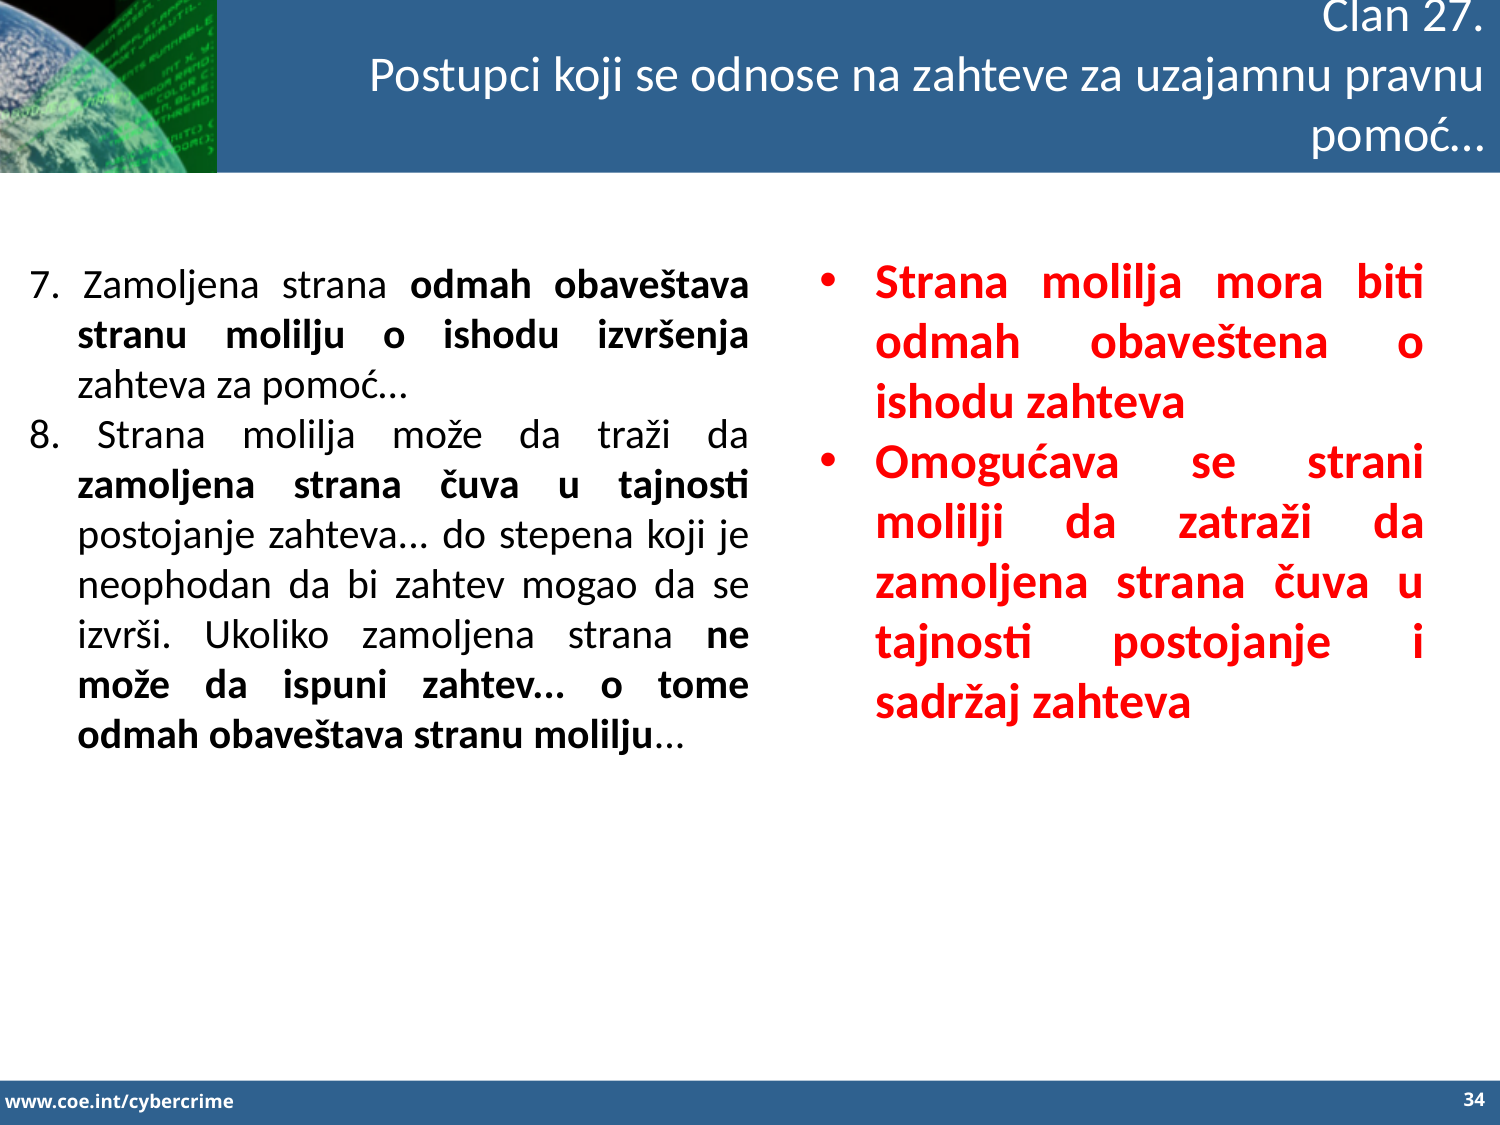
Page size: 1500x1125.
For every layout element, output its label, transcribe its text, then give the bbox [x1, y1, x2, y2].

picture [0, 1, 217, 173]
slide_number 34 [1149, 1079, 1500, 1125]
text_box Član 27. Postupci koji se odnose na zahteve za uzajamnu pravnu pomoć… [274, 0, 1500, 148]
text_box Strana molilja mora biti odmah obaveštena o ishodu zahteva Omogućava se strani molilji da zatraži da zamoljena strana čuva u tajnosti postojanje i sadržaj zahteva [804, 241, 1440, 737]
text_box 7. Zamoljena strana odmah obaveštava stranu molilju o ishodu izvršenja zahteva za pomoć… 8. Strana molilja može da traži da zamoljena strana čuva u tajnosti postojanje zahteva... do stepena koji je neophodan da bi zahtev mogao da se izvrši. Ukoliko zamoljena strana ne može da ispuni zahtev... o tome odmah obaveštava stranu molilju... [14, 249, 765, 765]
